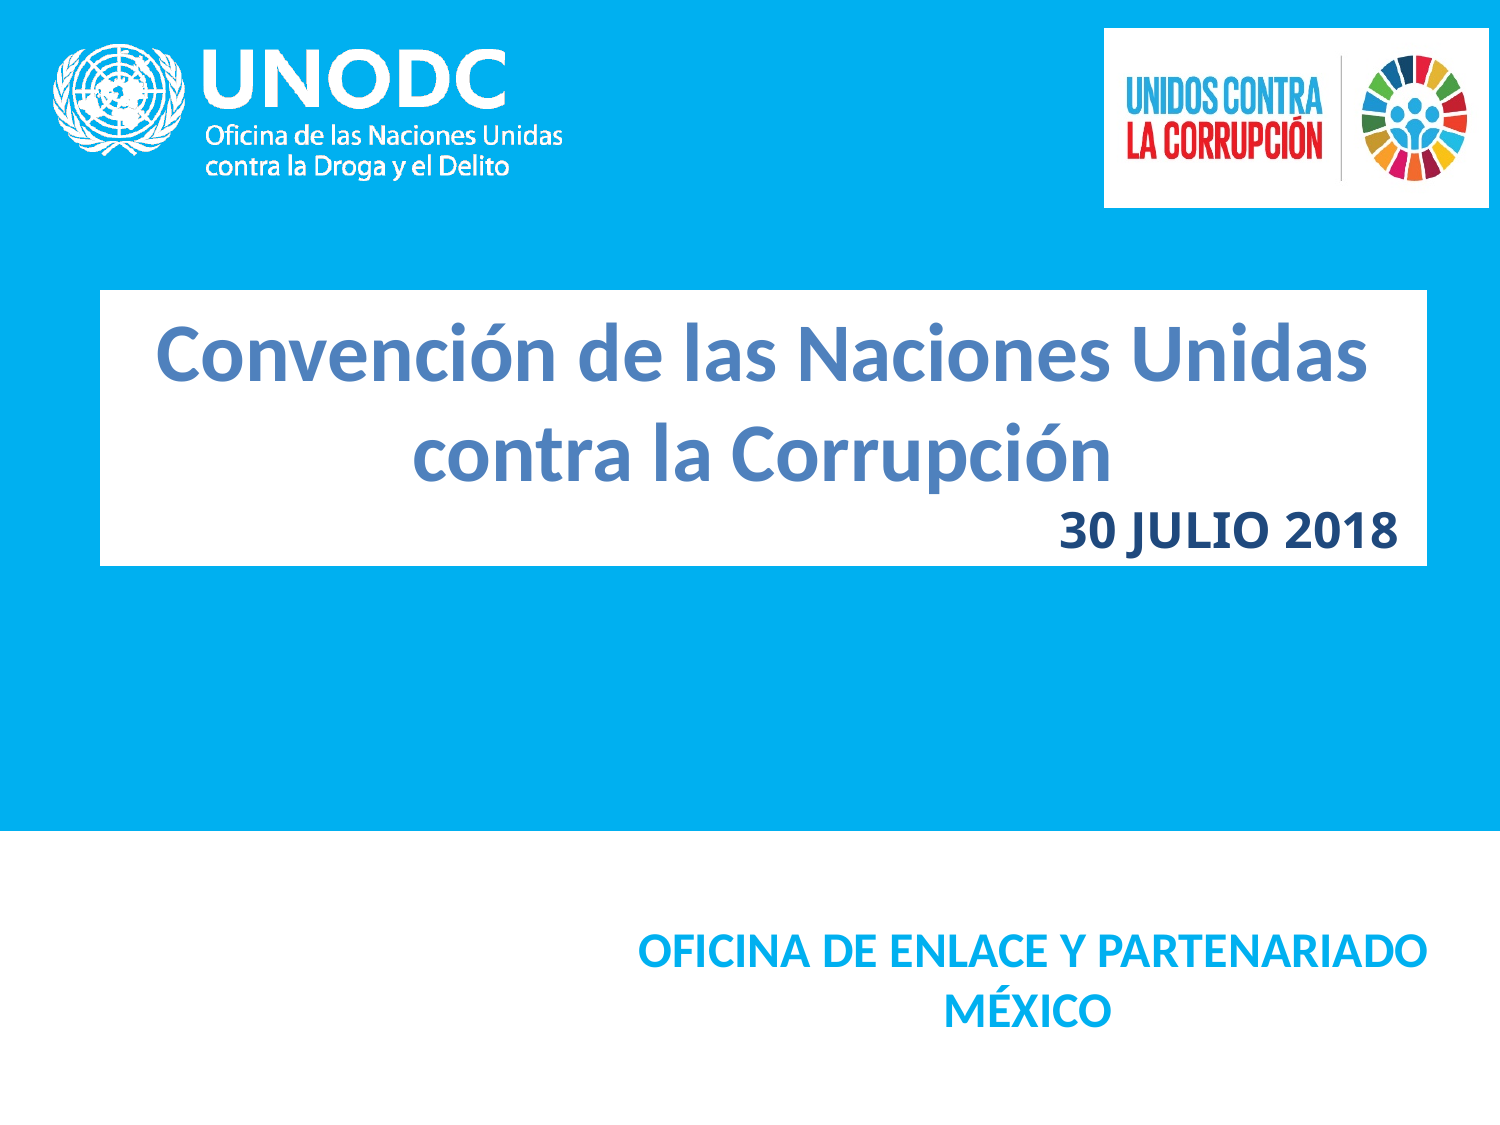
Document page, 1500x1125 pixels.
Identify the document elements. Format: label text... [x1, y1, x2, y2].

picture [250, 159, 257, 175]
picture [80, 115, 90, 126]
picture [459, 161, 470, 170]
picture [395, 167, 401, 180]
picture [266, 50, 318, 106]
picture [139, 50, 154, 62]
picture [170, 86, 184, 109]
picture [103, 142, 118, 155]
picture [498, 161, 508, 175]
picture [1105, 29, 1488, 207]
picture [155, 50, 182, 90]
text_box Convención de las Naciones Unidas contra la Corrupción 30 JULIO 2018 [100, 290, 1427, 566]
picture [343, 161, 355, 175]
picture [311, 132, 315, 143]
picture [154, 63, 160, 71]
picture [129, 116, 177, 151]
picture [525, 132, 532, 144]
picture [335, 161, 341, 175]
picture [316, 156, 331, 175]
picture [400, 50, 449, 106]
picture [375, 161, 384, 175]
picture [73, 130, 111, 151]
picture [276, 132, 286, 144]
picture [486, 159, 493, 175]
picture [207, 132, 211, 143]
picture [379, 126, 384, 144]
picture [261, 161, 267, 175]
picture [296, 125, 308, 144]
picture [388, 133, 398, 144]
picture [413, 165, 424, 175]
picture [58, 69, 72, 93]
picture [359, 161, 370, 176]
picture [295, 166, 305, 175]
picture [457, 50, 504, 108]
picture [441, 156, 455, 175]
picture [54, 86, 69, 109]
picture [204, 50, 252, 108]
picture [219, 127, 223, 142]
picture [73, 45, 165, 137]
picture [220, 161, 232, 175]
picture [270, 161, 278, 168]
picture [54, 105, 85, 137]
picture [241, 132, 251, 144]
picture [154, 111, 160, 120]
picture [370, 126, 375, 144]
picture [269, 168, 275, 175]
picture [329, 50, 389, 108]
picture [422, 132, 433, 144]
picture [165, 102, 184, 125]
picture [402, 132, 411, 144]
picture [63, 51, 81, 76]
picture [75, 61, 85, 81]
picture [121, 142, 135, 154]
picture [207, 165, 216, 175]
picture [445, 132, 449, 144]
